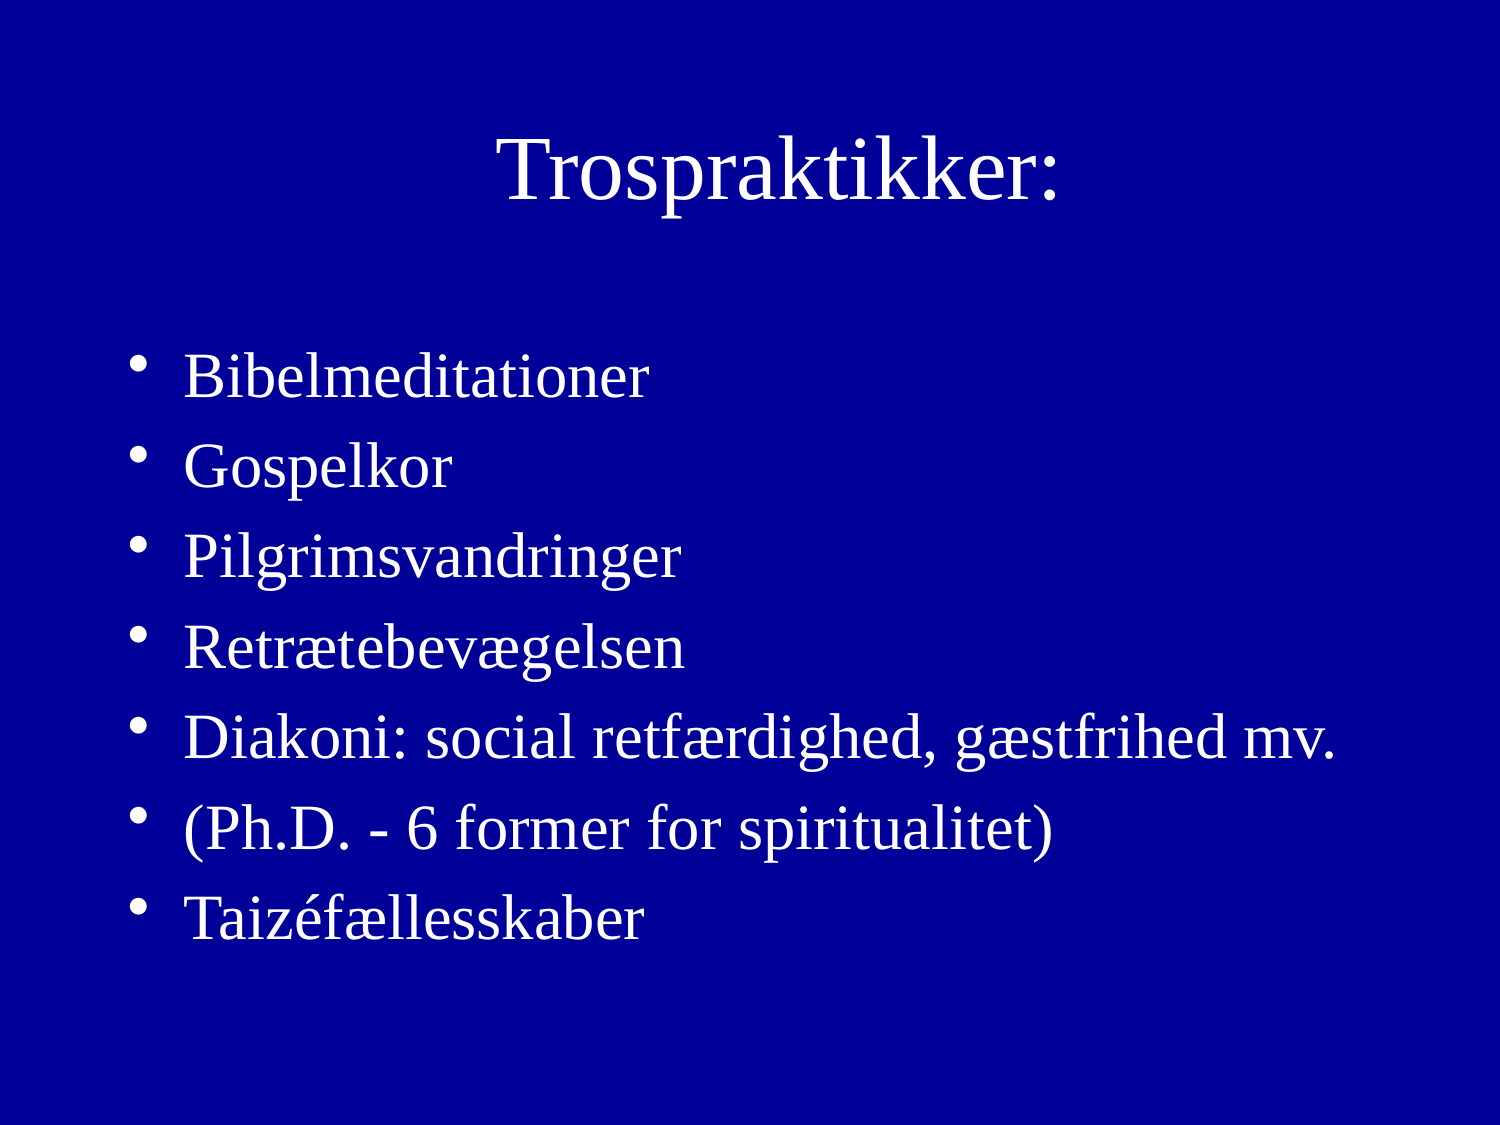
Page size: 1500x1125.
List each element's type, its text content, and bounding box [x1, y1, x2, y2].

list Bibelmeditationer Gospelkor Pilgrimsvandringer Retrætebevægelsen Diakoni: social retfærdighed, gæstfrihed mv. (Ph.D. - 6 former for spiritualitet) Taizéfællesskaber [112, 324, 1388, 1000]
title Trospraktikker: [112, 99, 1447, 225]
